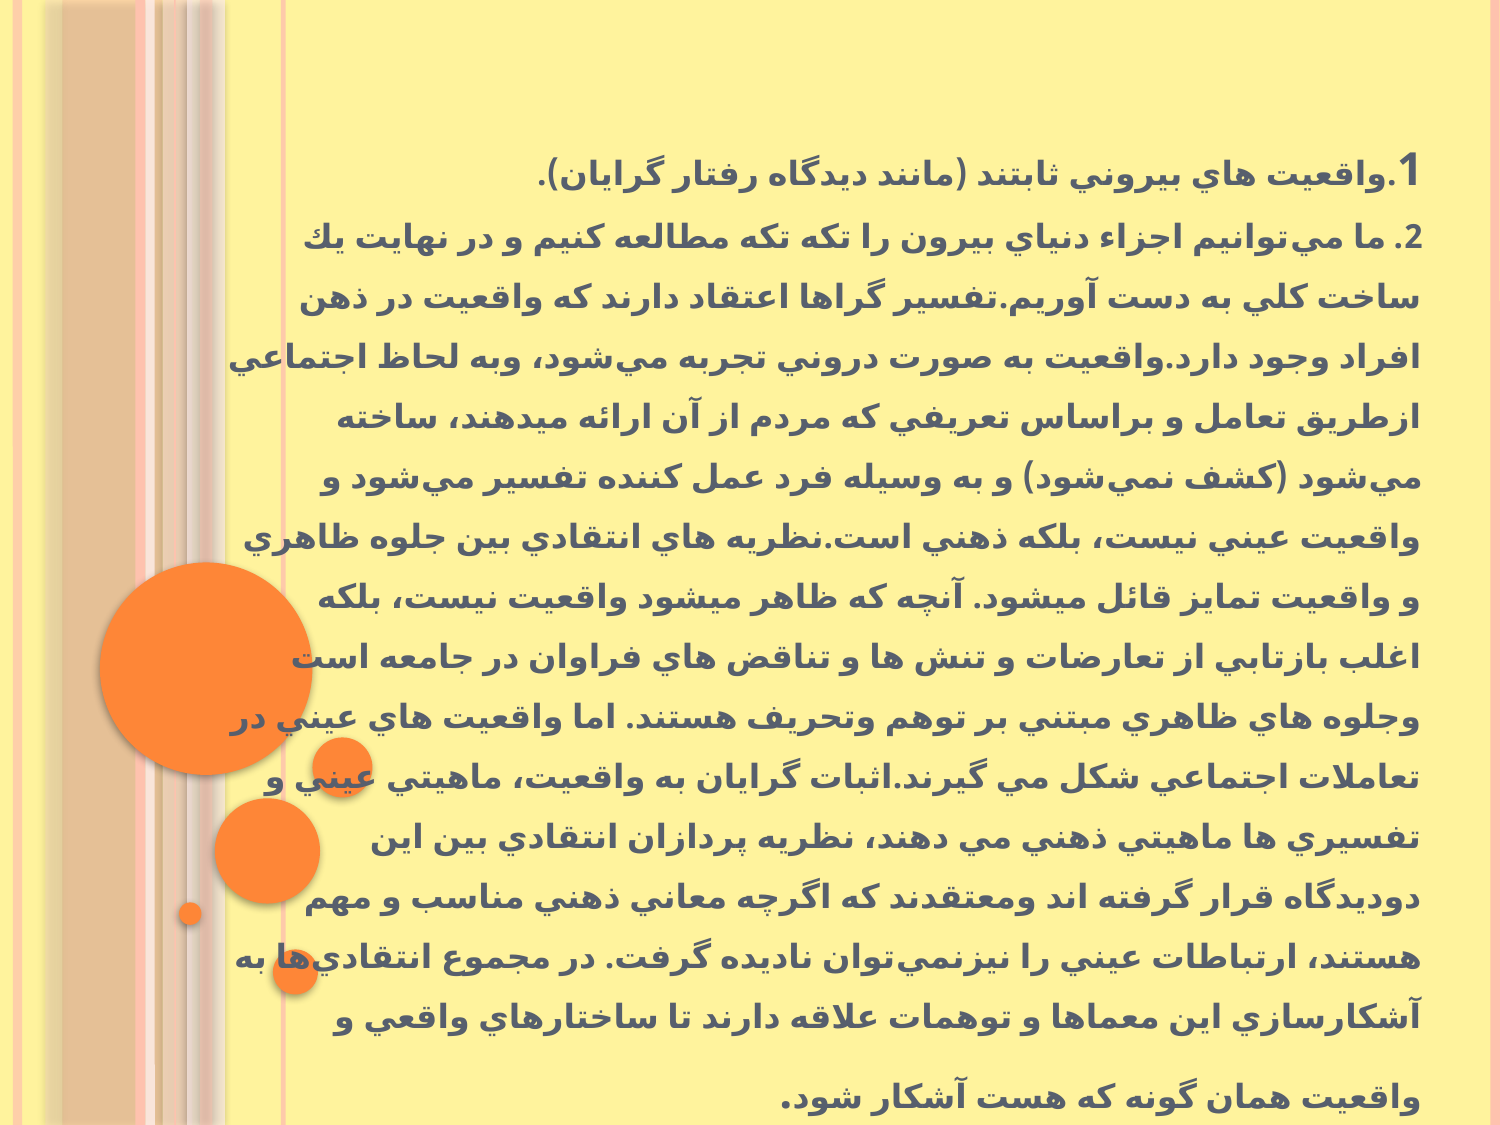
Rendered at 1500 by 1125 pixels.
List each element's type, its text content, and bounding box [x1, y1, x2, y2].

title 1.واقعيت هاي بيروني ثابتند (مانند ديدگاه رفتار گرايان). 2. ما مي‌توانيم اجزاء دنياي بيرون را تكه تكه مطالعه كنيم و در نهايت يك ساخت كلي به دست آوريم.تفسير گراها اعتقاد دارند كه واقعيت در ذهن افراد وجود دارد.واقعيت به صورت دروني تجربه مي‌شود، وبه لحاظ اجتماعي ازطريق تعامل و براساس تعريفي كه مردم از آن ارائه ميدهند، ساخته مي‌شود (كشف نمي‌شود) و به وسيله فرد عمل كننده تفسير مي‌شود و واقعيت عيني نيست، بلكه ذهني است.نظريه هاي انتقادي بين جلوه ظاهري و واقعيت تمايز قائل ميشود. آنچه كه ظاهر ميشود واقعيت نيست، بلكه اغلب بازتابي از تعارضات و تنش ها و تناقض هاي فراوان در جامعه است وجلوه هاي ظاهري مبتني بر توهم وتحريف هستند. اما واقعيت هاي عيني در تعاملات اجتماعي شكل مي گيرند.اثبات گرايان به واقعيت، ماهيتي عيني و تفسيري ها ماهيتي ذهني مي دهند، نظريه پردازان انتقادي بين اين دوديدگاه قرار گرفته اند ومعتقدند كه اگرچه معاني ذهني مناسب و مهم هستند، ارتباطات عيني را نيزنمي‌توان ناديده گرفت. در مجموع انتقادي‌ها به آشكارسازي اين معماها و توهمات علاقه دارند تا ساختارهاي واقعي و واقعيت همان گونه كه هست آشكار شود. [212, 87, 1438, 1125]
